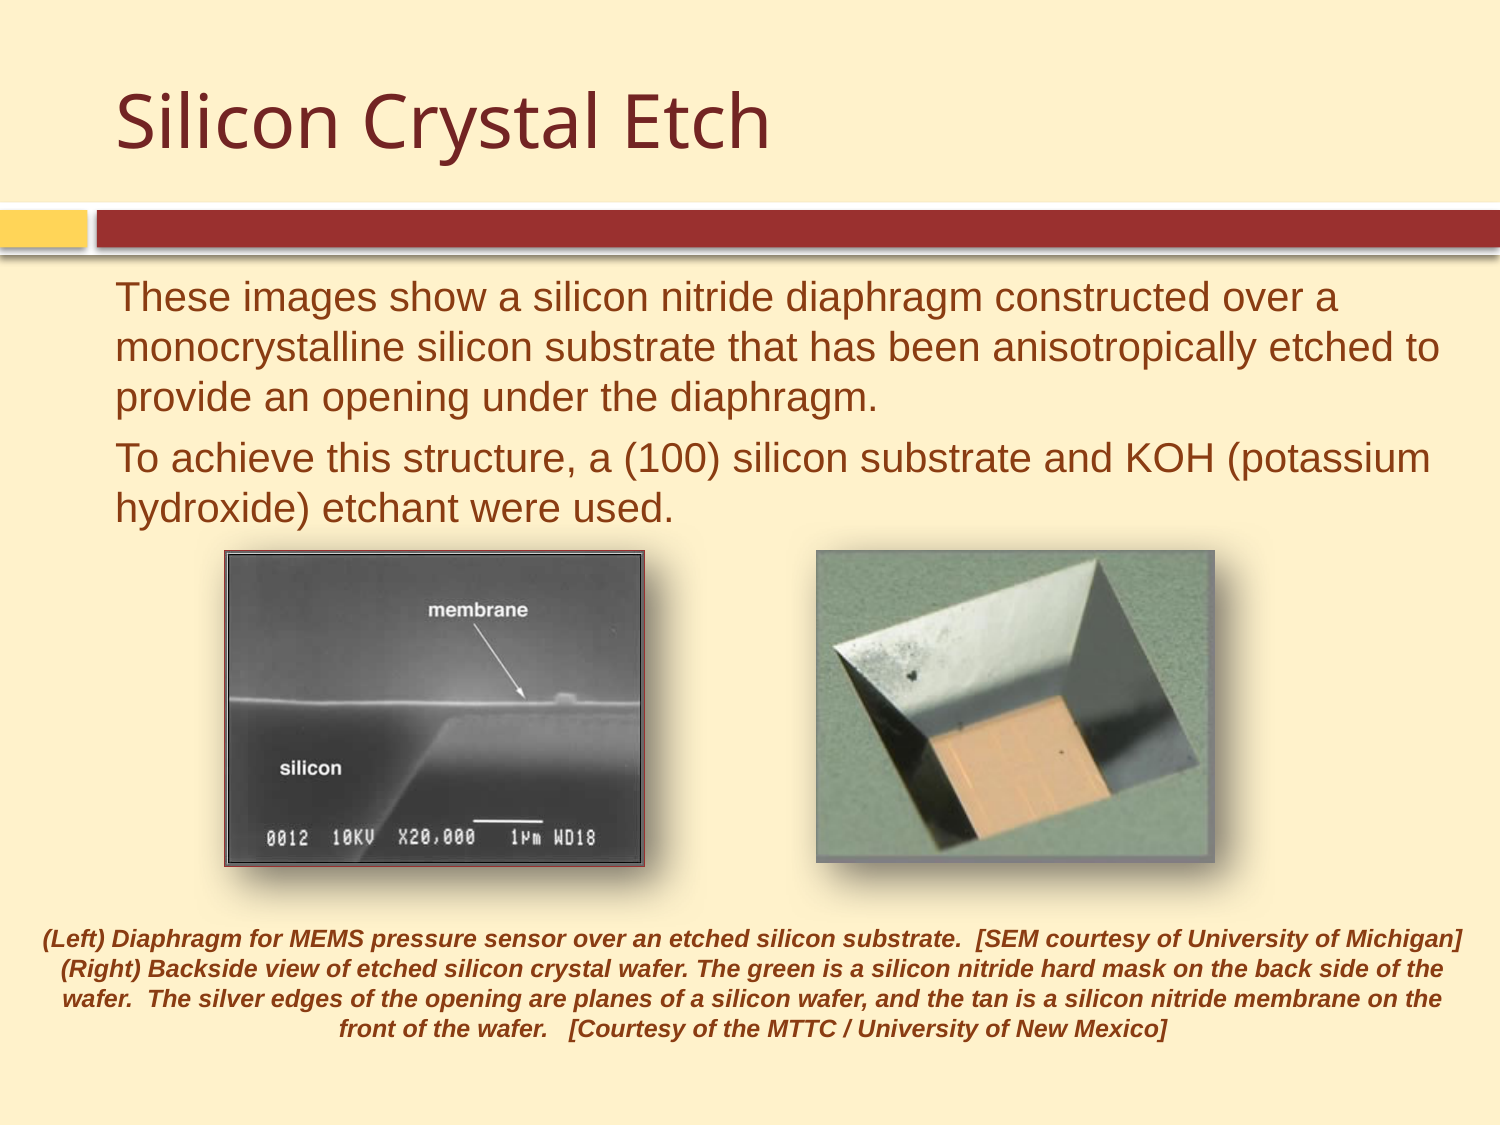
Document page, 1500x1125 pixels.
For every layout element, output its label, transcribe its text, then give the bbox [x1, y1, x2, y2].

title Silicon Crystal Etch [100, 37, 1438, 200]
text_box (Left) Diaphragm for MEMS pressure sensor over an etched silicon substrate. [SEM courtesy of University of Michigan] (Right) Backside view of etched silicon crystal wafer. The green is a silicon nitride hard mask on the back side of the wafer. The silver edges of the opening are planes of a silicon wafer, and the tan is a silicon nitride membrane on the front of the wafer. [Courtesy of the MTTC / University of New Mexico] [26, 915, 1482, 1050]
picture [815, 550, 1215, 864]
list These images show a silicon nitride diaphragm constructed over a monocrystalline silicon substrate that has been anisotropically etched to provide an opening under the diaphragm. To achieve this structure, a (100) silicon substrate and KOH (potassium hydroxide) etchant were used. [100, 262, 1500, 560]
picture [224, 549, 646, 867]
